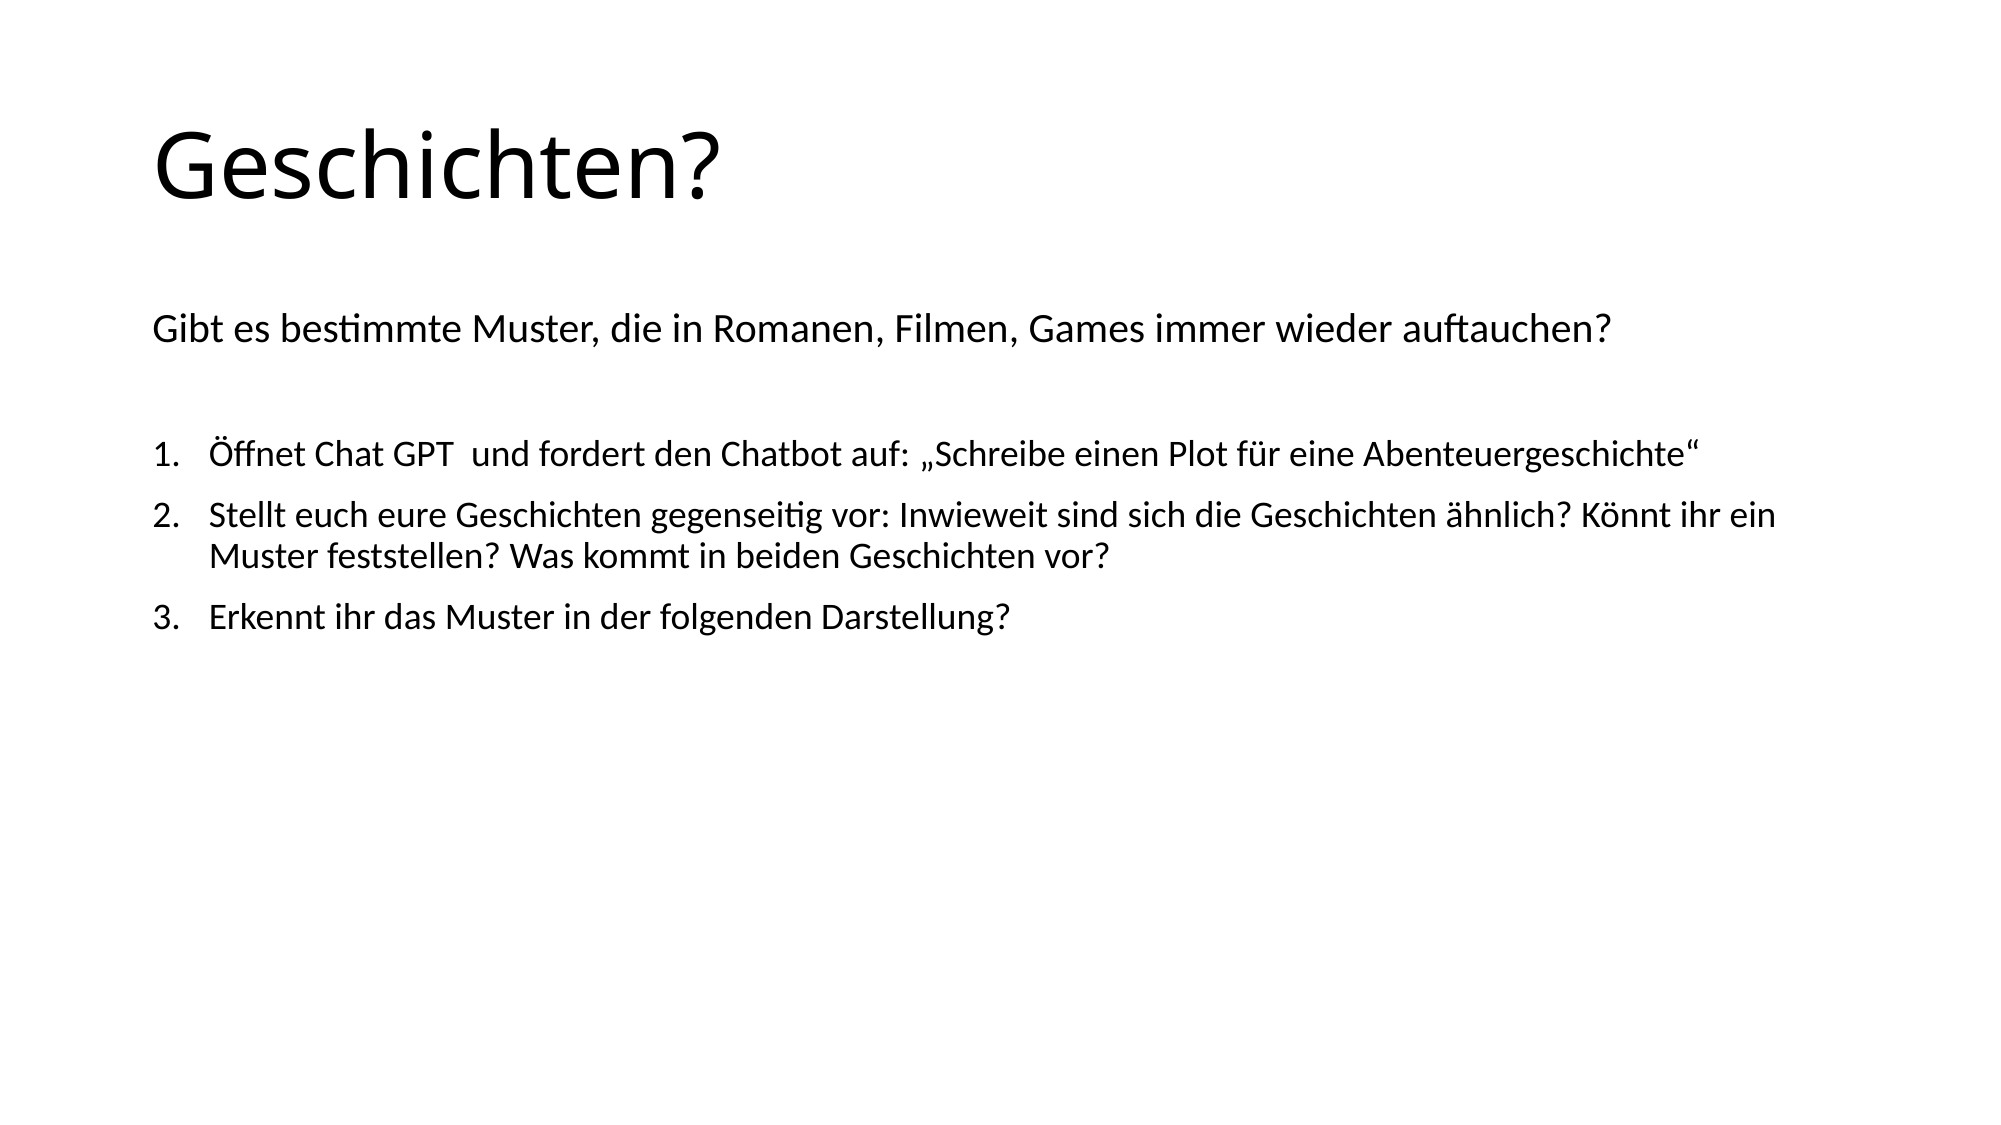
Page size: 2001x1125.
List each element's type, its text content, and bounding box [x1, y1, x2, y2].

title Geschichten? [137, 59, 1863, 278]
list Gibt es bestimmte Muster, die in Romanen, Filmen, Games immer wieder auftauchen? Öffnet Chat GPT und fordert den Chatbot auf: „Schreibe einen Plot für eine Abenteuergeschichte“ Stellt euch eure Geschichten gegenseitig vor: Inwieweit sind sich die Geschichten ähnlich? Könnt ihr ein Muster feststellen? Was kommt in beiden Geschichten vor? Erkennt ihr das Muster in der folgenden Darstellung? [137, 299, 1863, 1014]
